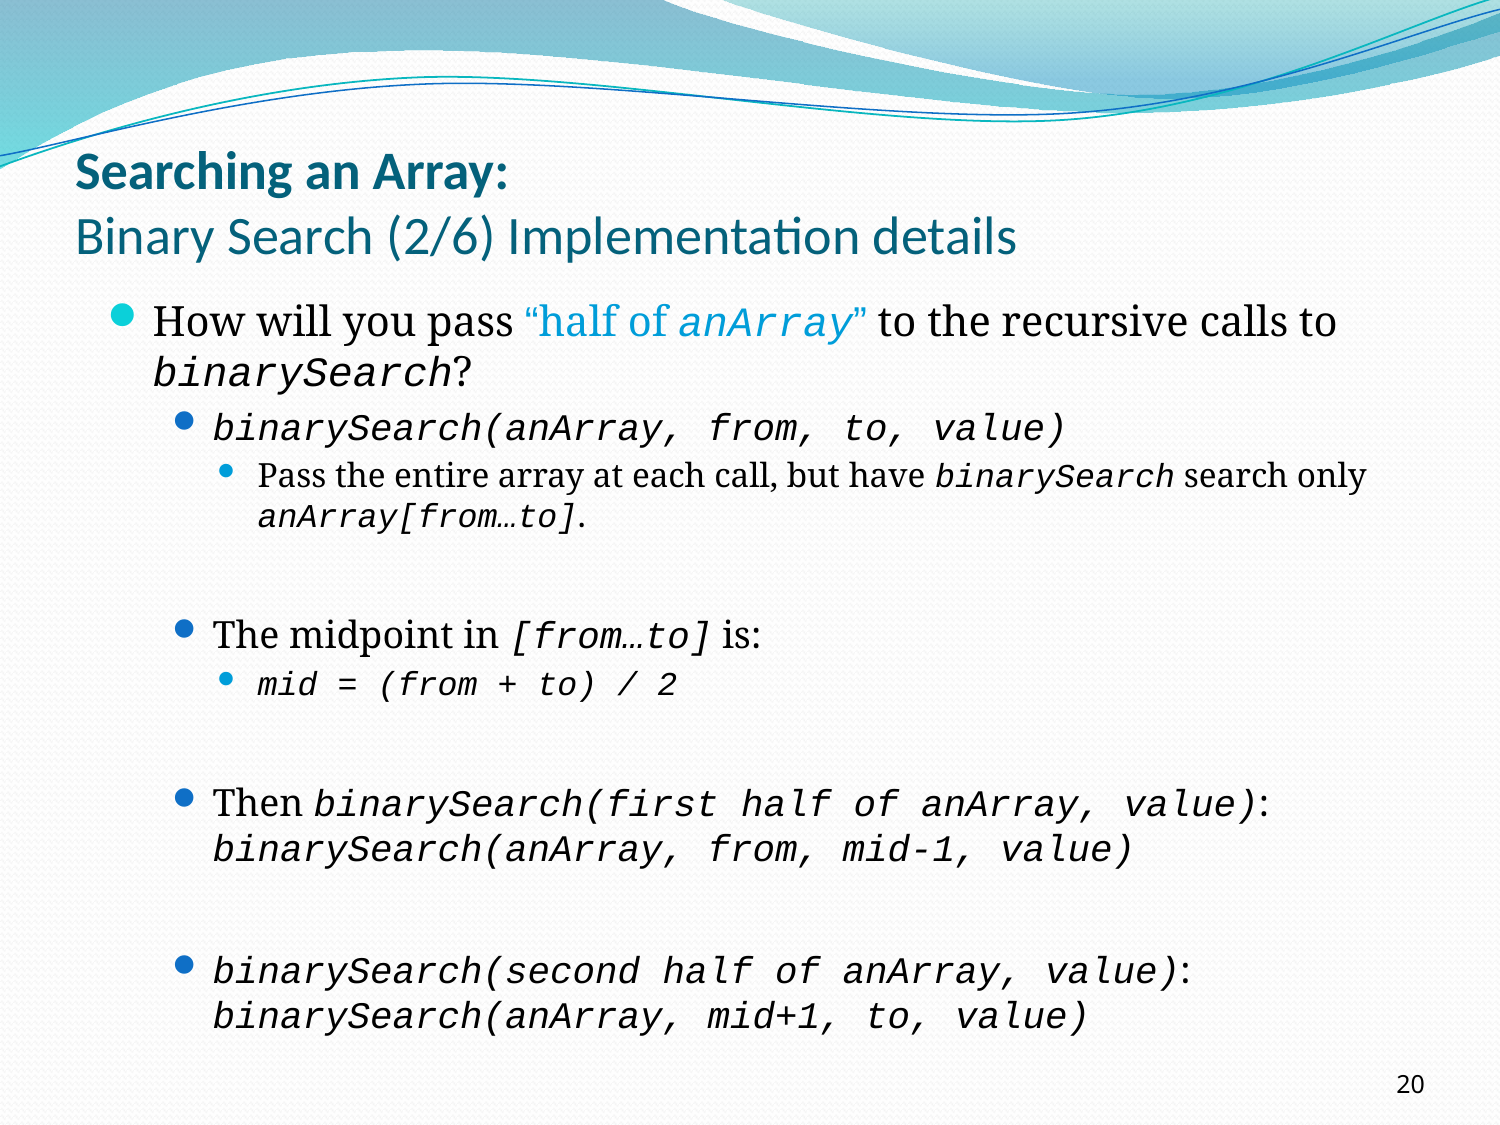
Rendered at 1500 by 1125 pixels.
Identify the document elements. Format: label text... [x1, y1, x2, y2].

list How will you pass “half of anArray” to the recursive calls to binarySearch? binarySearch(anArray, from, to, value) Pass the entire array at each call, but have binarySearch search only anArray[from…to]. The midpoint in [from…to] is: mid = (from + to) / 2 Then binarySearch(first half of anArray, value): binarySearch(anArray, from, mid-1, value) binarySearch(second half of anArray, value): binarySearch(anArray, mid+1, to, value) [92, 287, 1406, 1025]
slide_number 20 [1299, 1042, 1425, 1103]
title Searching an Array: Binary Search (2/6) Implementation details [75, 78, 1425, 266]
